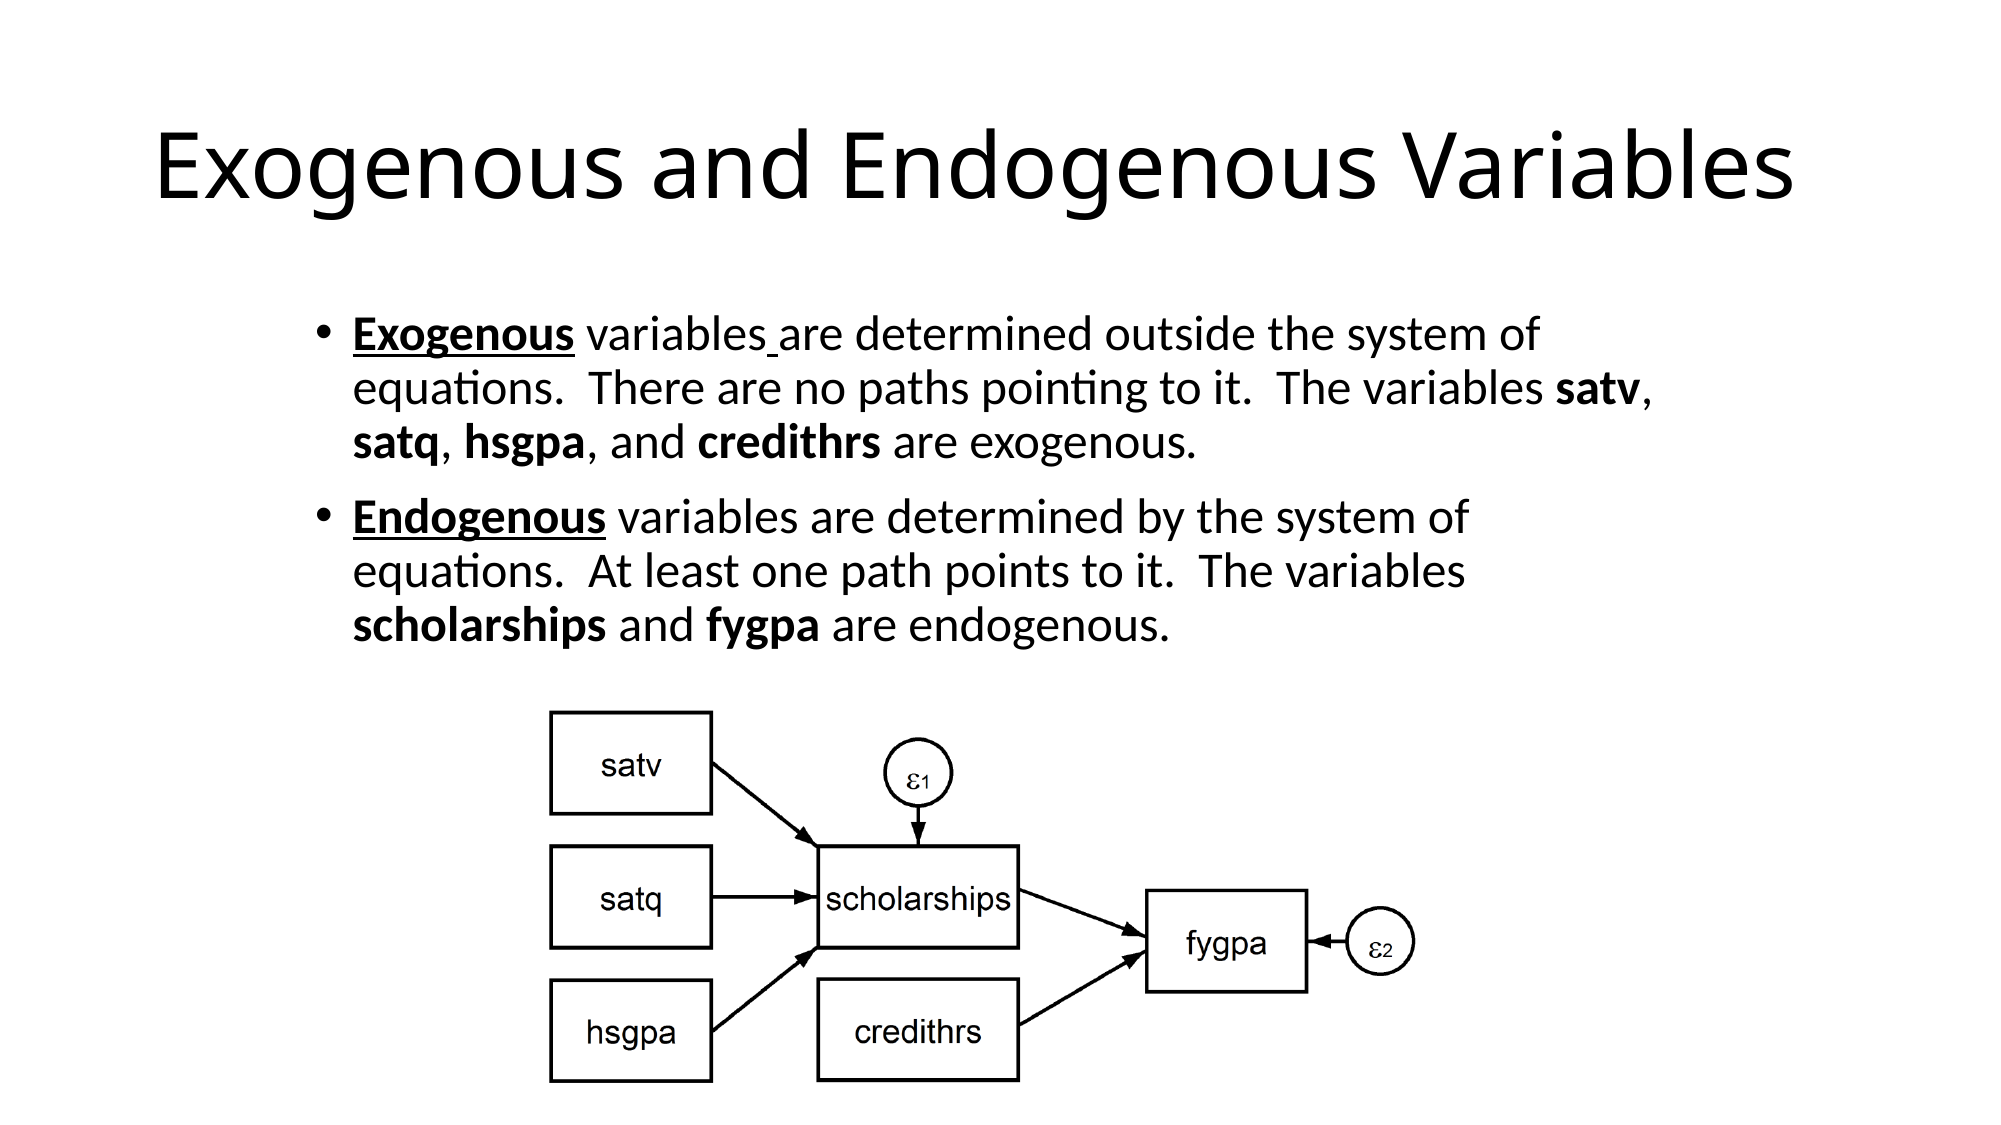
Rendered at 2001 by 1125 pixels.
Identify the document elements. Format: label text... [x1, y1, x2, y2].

picture [537, 699, 1438, 1108]
title Exogenous and Endogenous Variables [137, 59, 1863, 278]
list Exogenous variables are determined outside the system of equations. There are no paths pointing to it. The variables satv, satq, hsgpa, and credithrs are exogenous. Endogenous variables are determined by the system of equations. At least one path points to it. The variables scholarships and fygpa are endogenous. [300, 299, 1700, 713]
